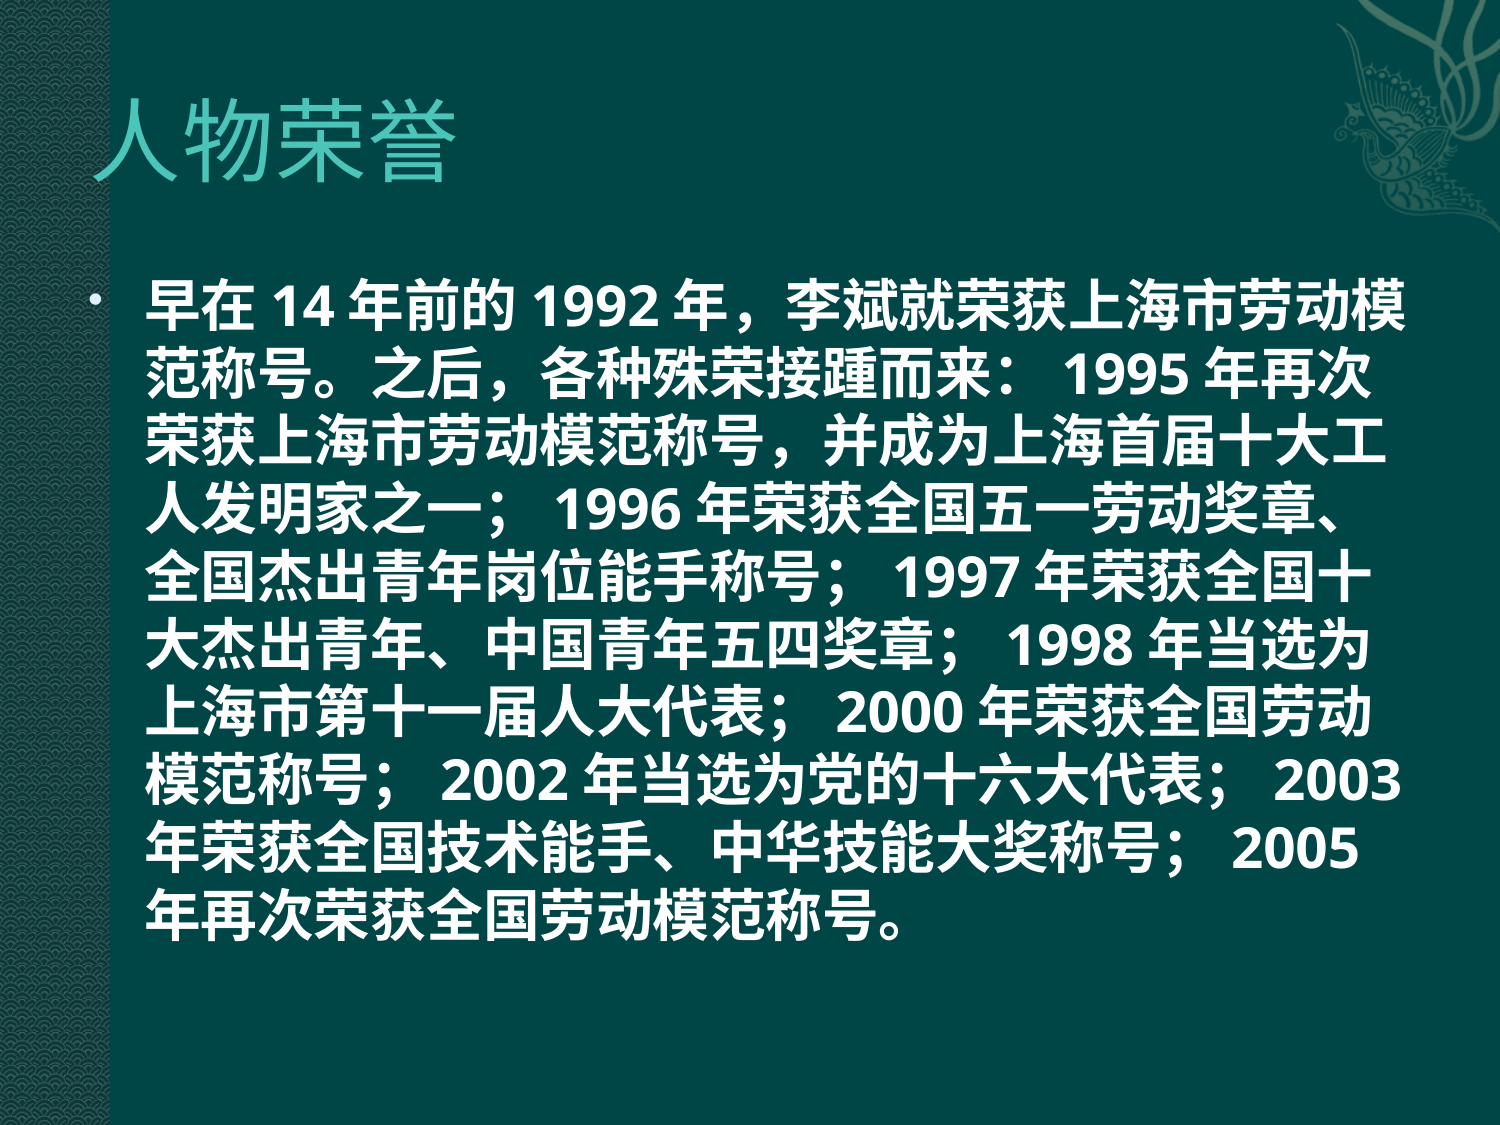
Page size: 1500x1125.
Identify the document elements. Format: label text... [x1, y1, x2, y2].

list 早在14年前的1992年，李斌就荣获上海市劳动模范称号。之后，各种殊荣接踵而来：1995年再次荣获上海市劳动模范称号，并成为上海首届十大工人发明家之一；1996年荣获全国五一劳动奖章、全国杰出青年岗位能手称号；1997年荣获全国十大杰出青年、中国青年五四奖章；1998年当选为上海市第十一届人大代表；2000年荣获全国劳动模范称号；2002年当选为党的十六大代表；2003年荣获全国技术能手、中华技能大奖称号；2005年再次荣获全国劳动模范称号。 [75, 262, 1425, 1005]
picture [0, 0, 110, 1125]
title 人物荣誉 [75, 45, 1351, 233]
